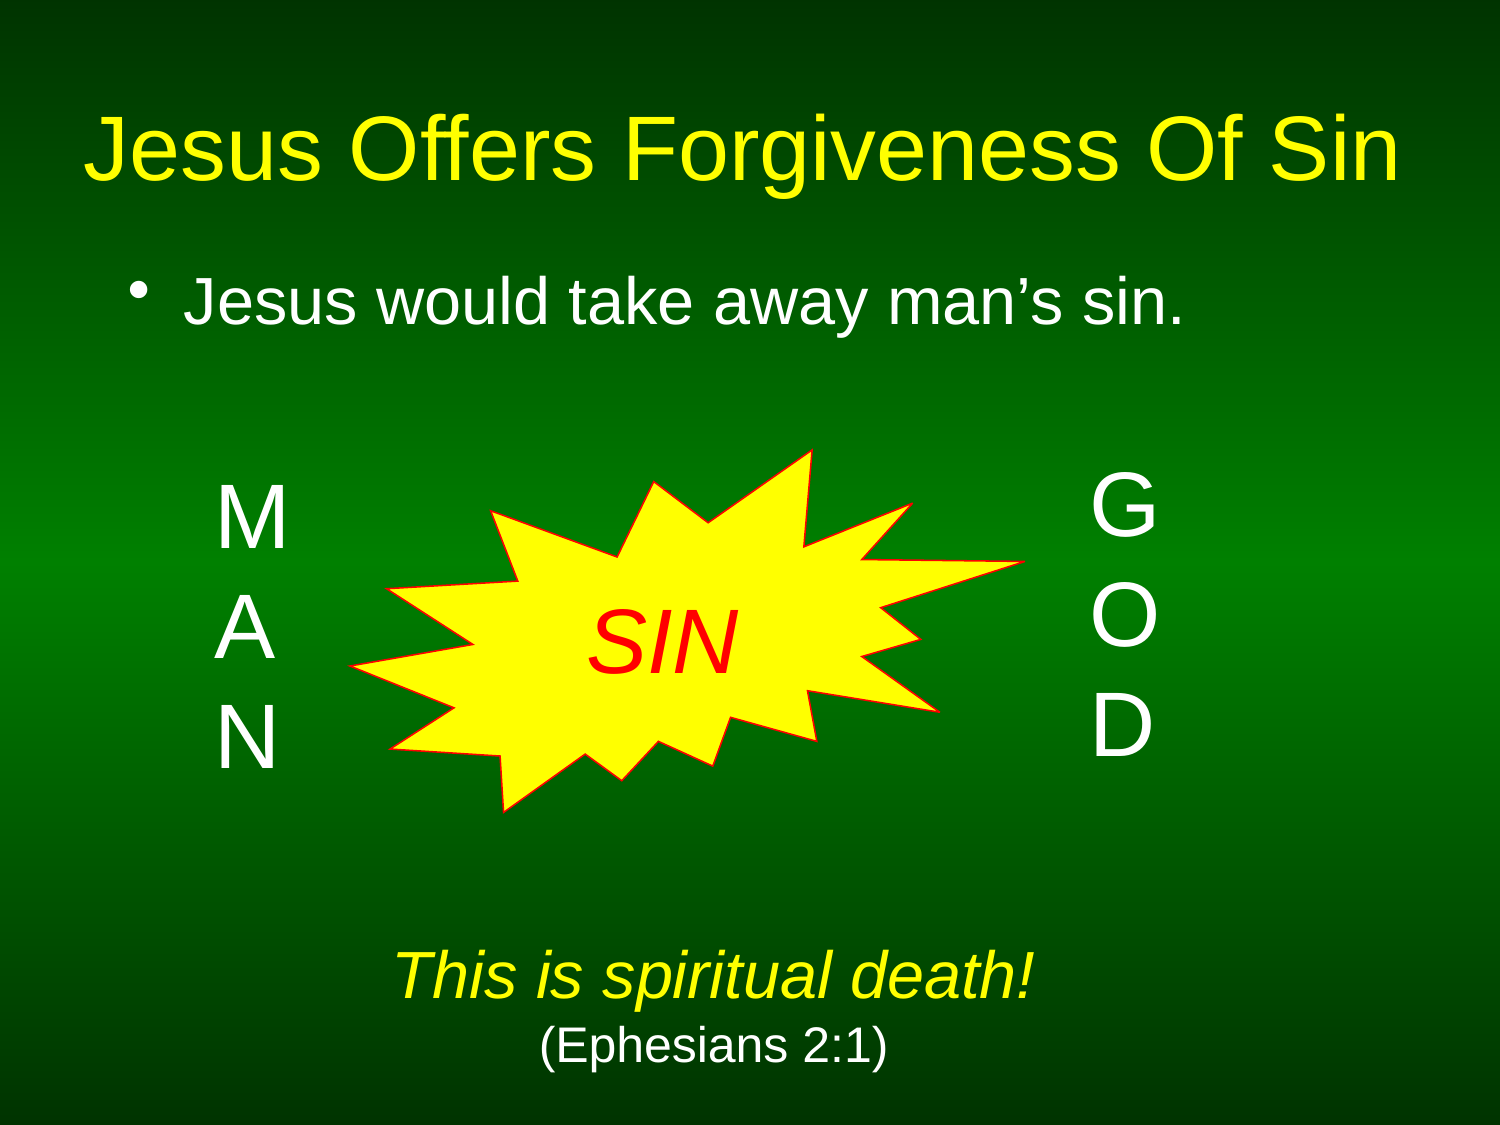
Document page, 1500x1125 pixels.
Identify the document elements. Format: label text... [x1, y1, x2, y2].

text_box M A N [200, 449, 322, 795]
text_box SIN [349, 449, 1025, 813]
title Jesus Offers Forgiveness Of Sin [50, 50, 1438, 238]
text_box G O D [1074, 437, 1197, 783]
list Jesus would take away man’s sin. [112, 249, 1450, 338]
text_box This is spiritual death! (Ephesians 2:1) [275, 924, 1153, 1080]
